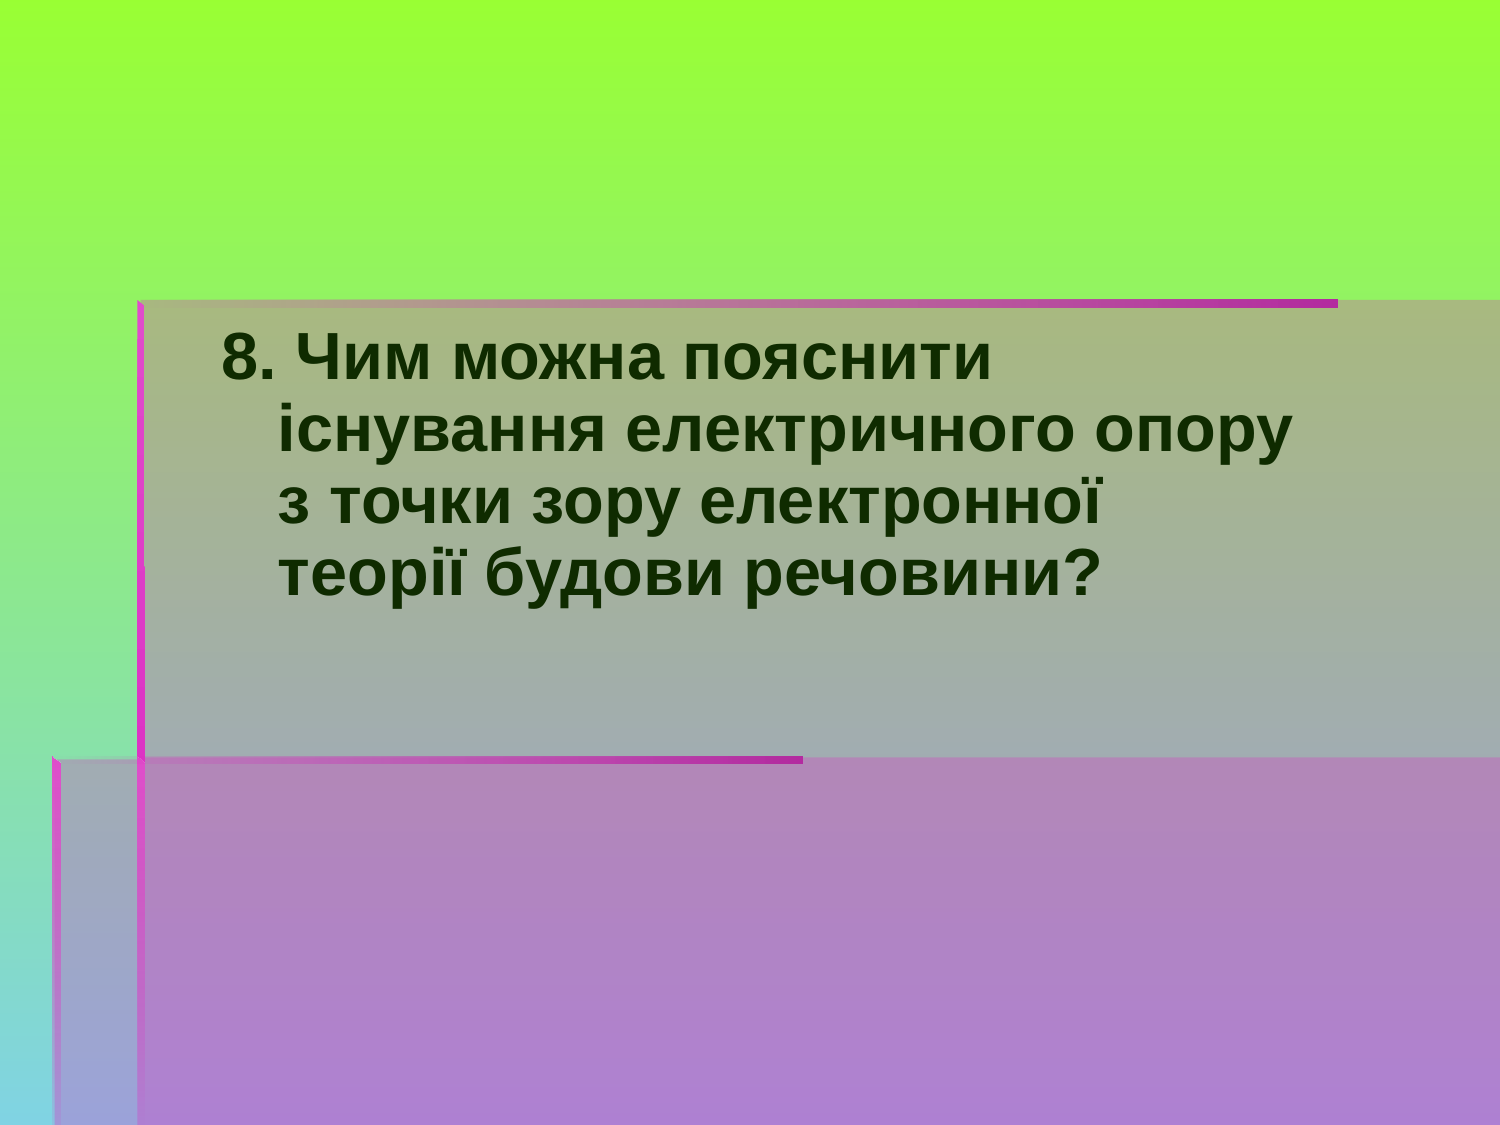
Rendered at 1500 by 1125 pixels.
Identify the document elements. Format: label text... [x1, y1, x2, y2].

list 8. Чим можна пояснити існування електричного опору з точки зору електронної теорії будови речовини? [206, 314, 1317, 1125]
